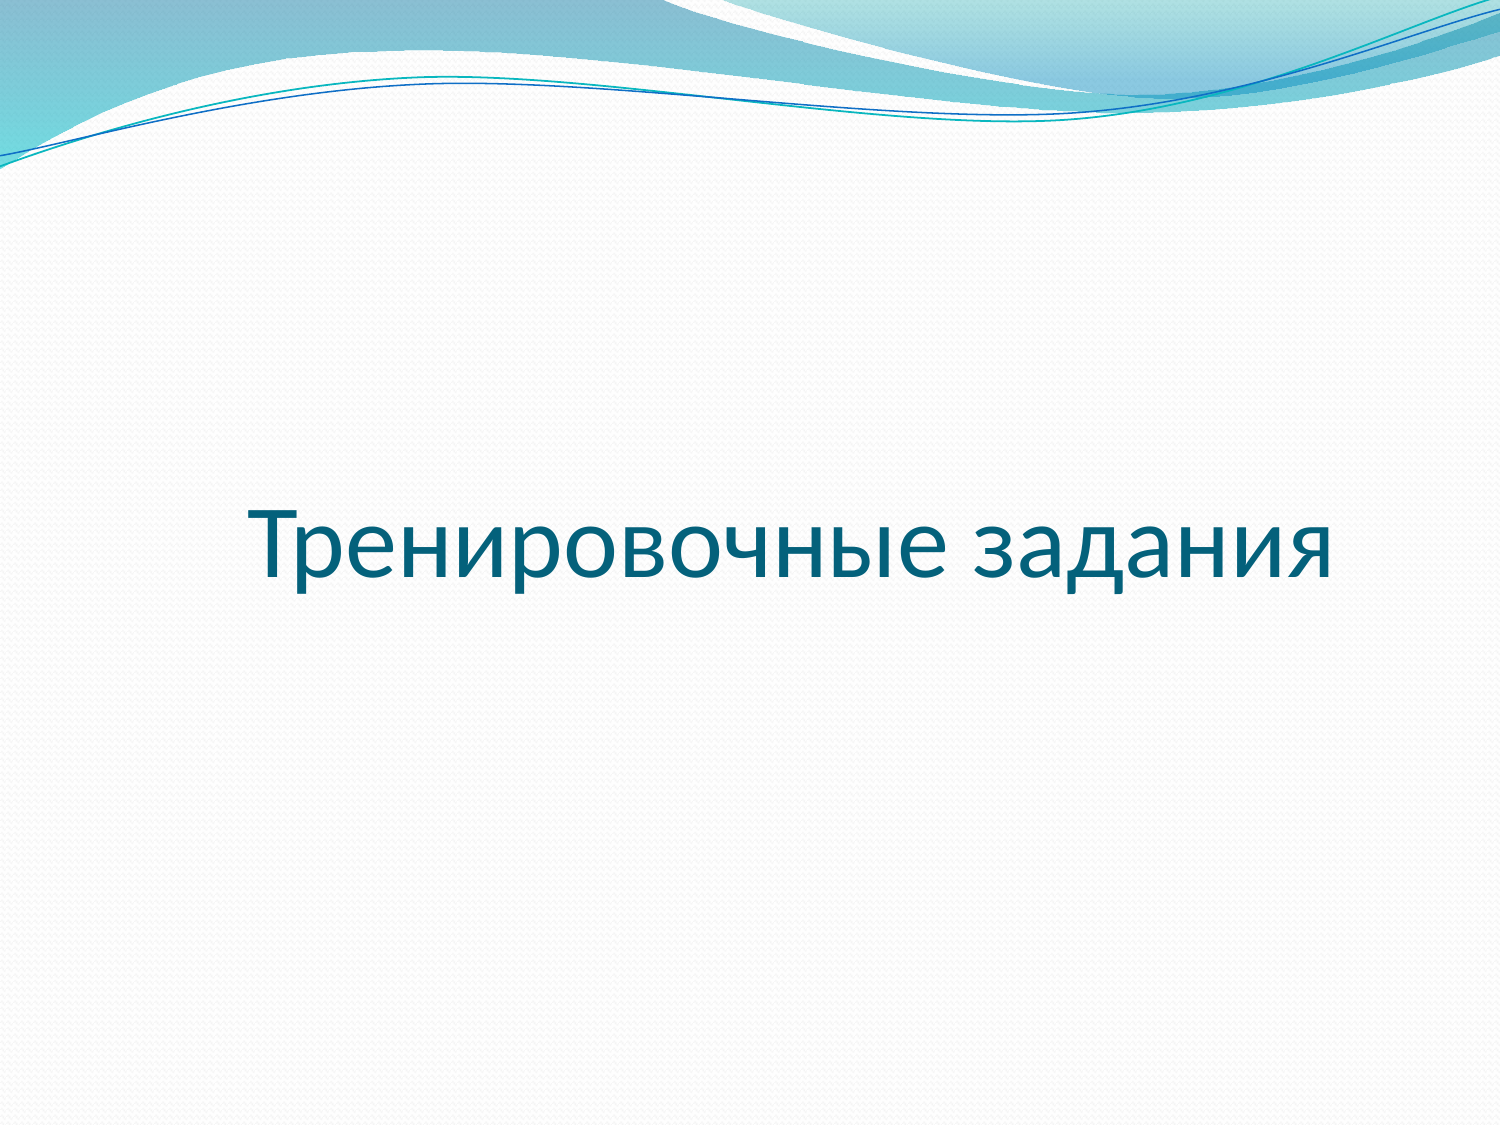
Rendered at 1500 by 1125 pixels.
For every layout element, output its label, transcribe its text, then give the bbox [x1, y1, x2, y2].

title Тренировочные задания [159, 115, 1425, 598]
